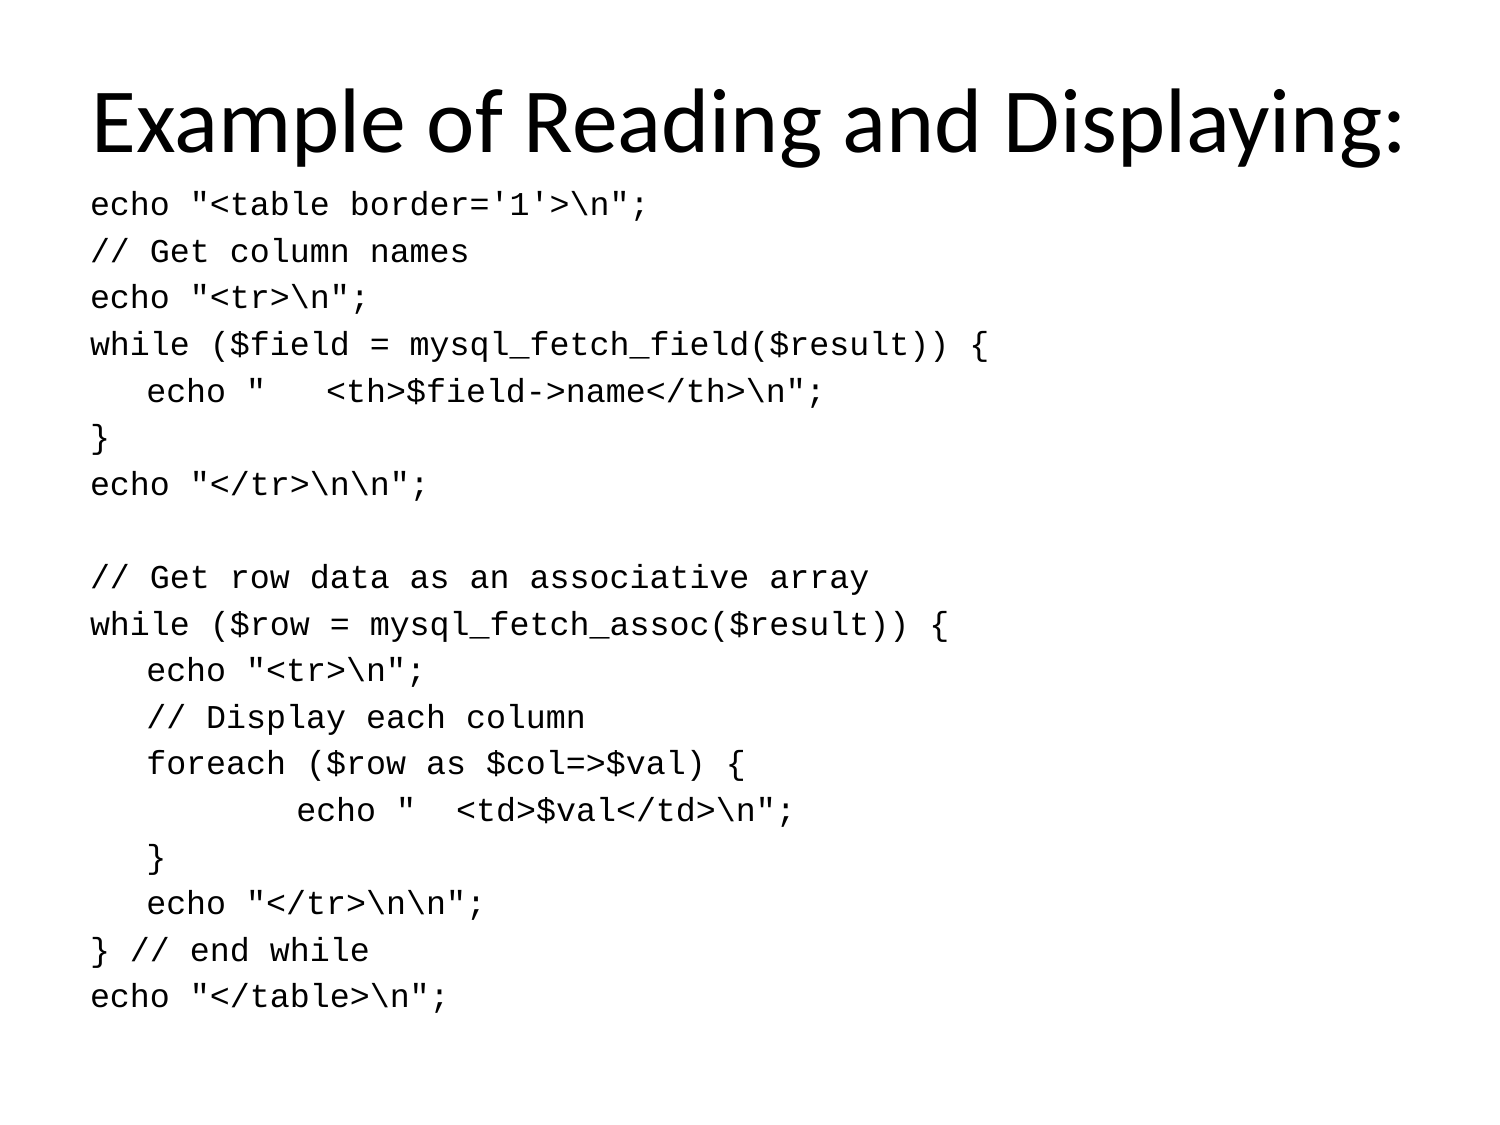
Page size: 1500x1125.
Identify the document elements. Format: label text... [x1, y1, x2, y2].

title Example of Reading and Displaying: [75, 45, 1425, 174]
list echo "<table border='1'>\n"; // Get column names echo "<tr>\n"; while ($field = mysql_fetch_field($result)) { echo " <th>$field->name</th>\n"; } echo "</tr>\n\n"; // Get row data as an associative array while ($row = mysql_fetch_assoc($result)) { echo "<tr>\n"; // Display each column foreach ($row as $col=>$val) { echo " <td>$val</td>\n"; } echo "</tr>\n\n"; } // end while echo "</table>\n"; [75, 174, 1425, 1005]
